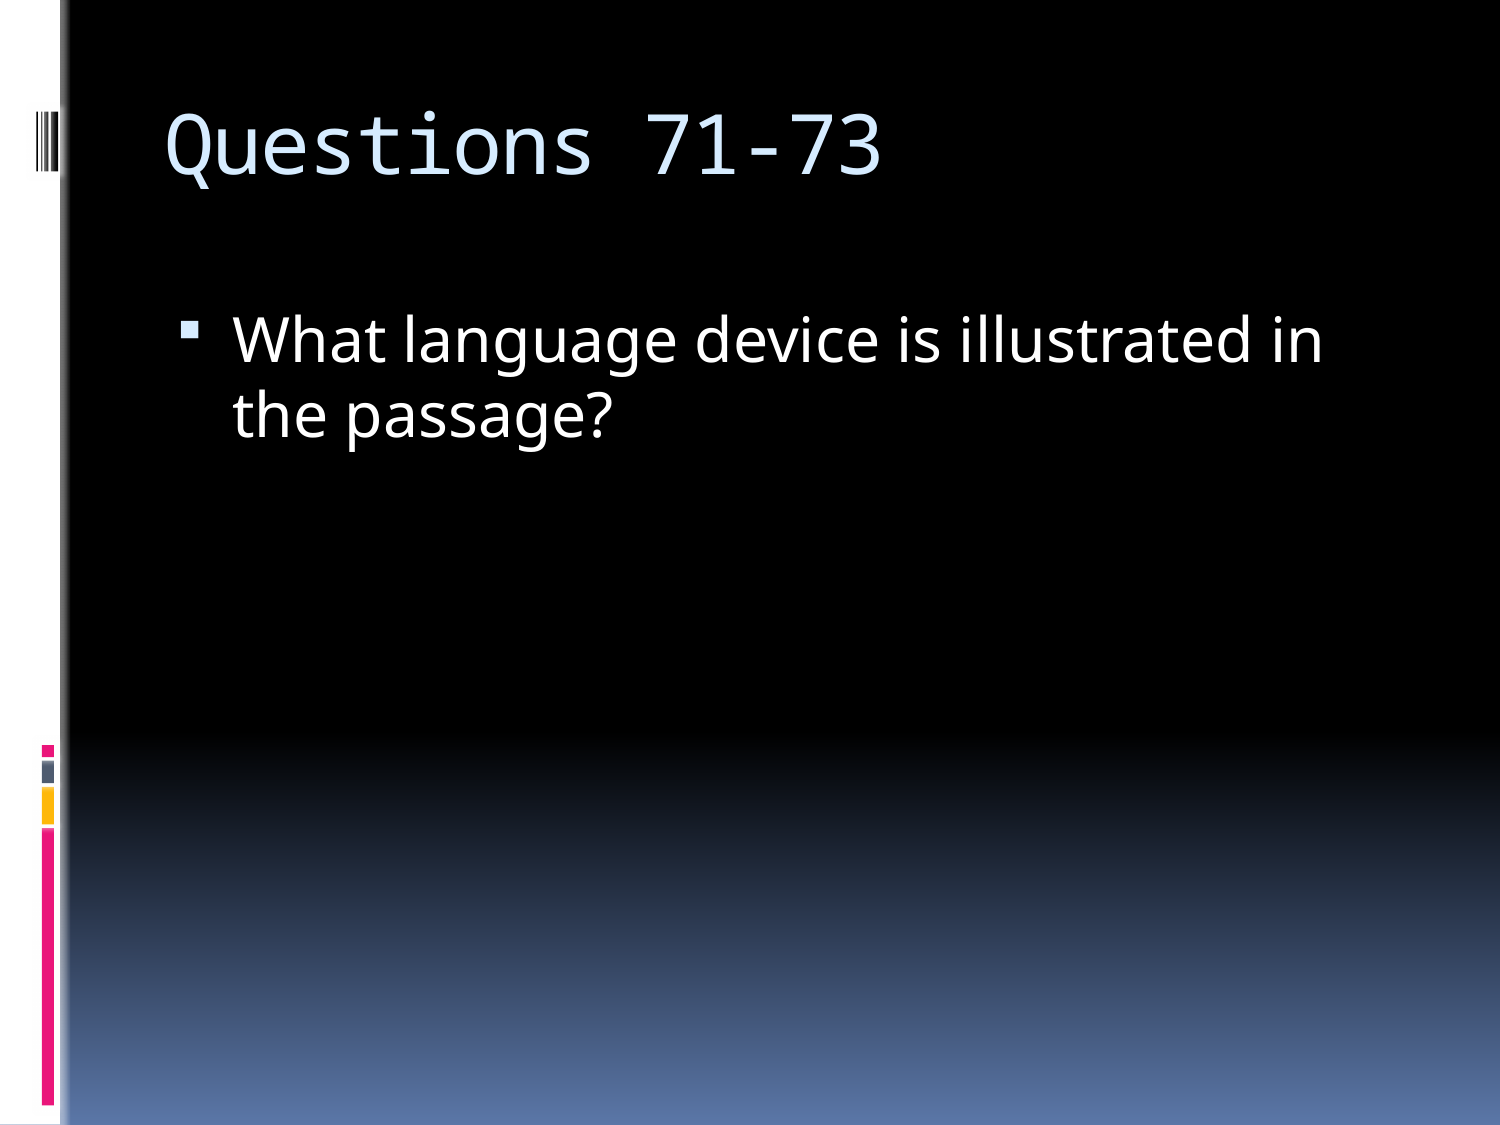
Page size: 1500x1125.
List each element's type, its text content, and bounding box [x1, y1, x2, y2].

title Questions 71-73 [150, 83, 1425, 234]
list What language device is illustrated in the passage? [150, 292, 1425, 1043]
